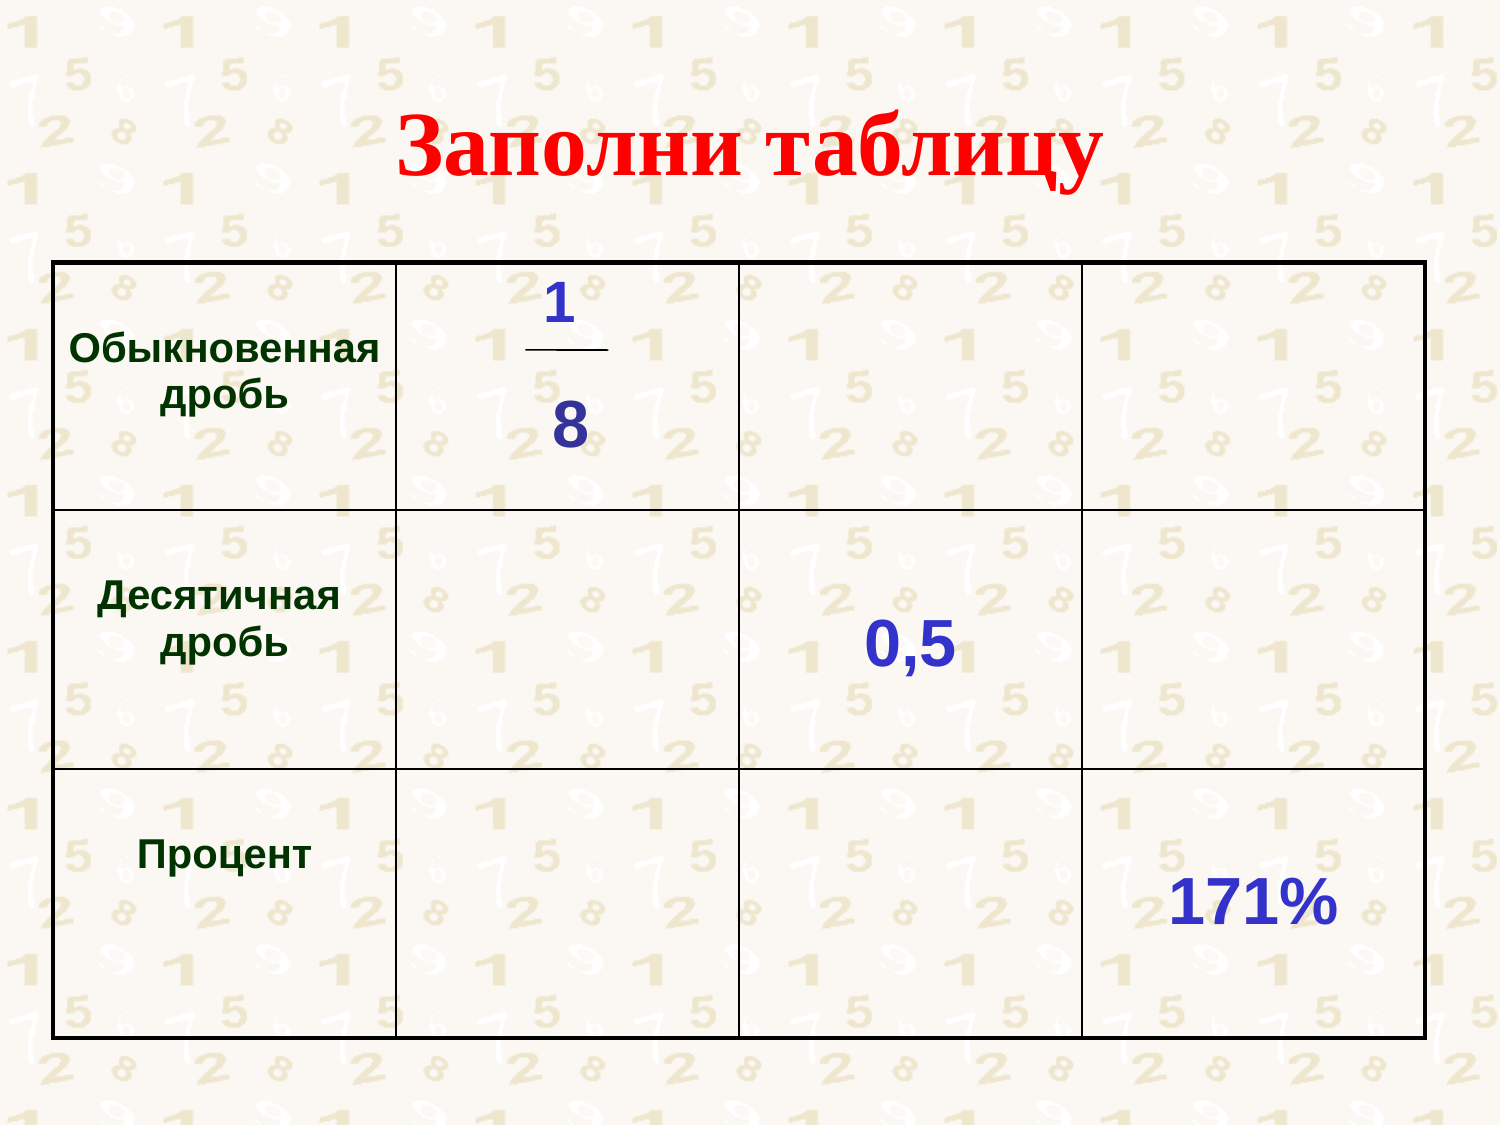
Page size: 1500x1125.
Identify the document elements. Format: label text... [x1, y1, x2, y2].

table_header [740, 265, 1081, 509]
table_header Обыкновенная дробь [55, 265, 395, 509]
table_cell [1083, 511, 1423, 768]
table_cell Процент [55, 770, 395, 1036]
table_header 1 [397, 265, 738, 509]
picture [0, 0, 1500, 1125]
table_cell [740, 770, 1081, 1036]
table_cell [397, 770, 738, 1036]
table_header [1083, 265, 1423, 509]
table_cell Десятичная дробь [55, 511, 395, 768]
table_cell [397, 511, 738, 768]
title Заполни таблицу [75, 45, 1425, 233]
table_cell 0,5 [740, 511, 1081, 768]
text_box 8 [537, 373, 633, 469]
table_cell 171% [1083, 770, 1423, 1036]
